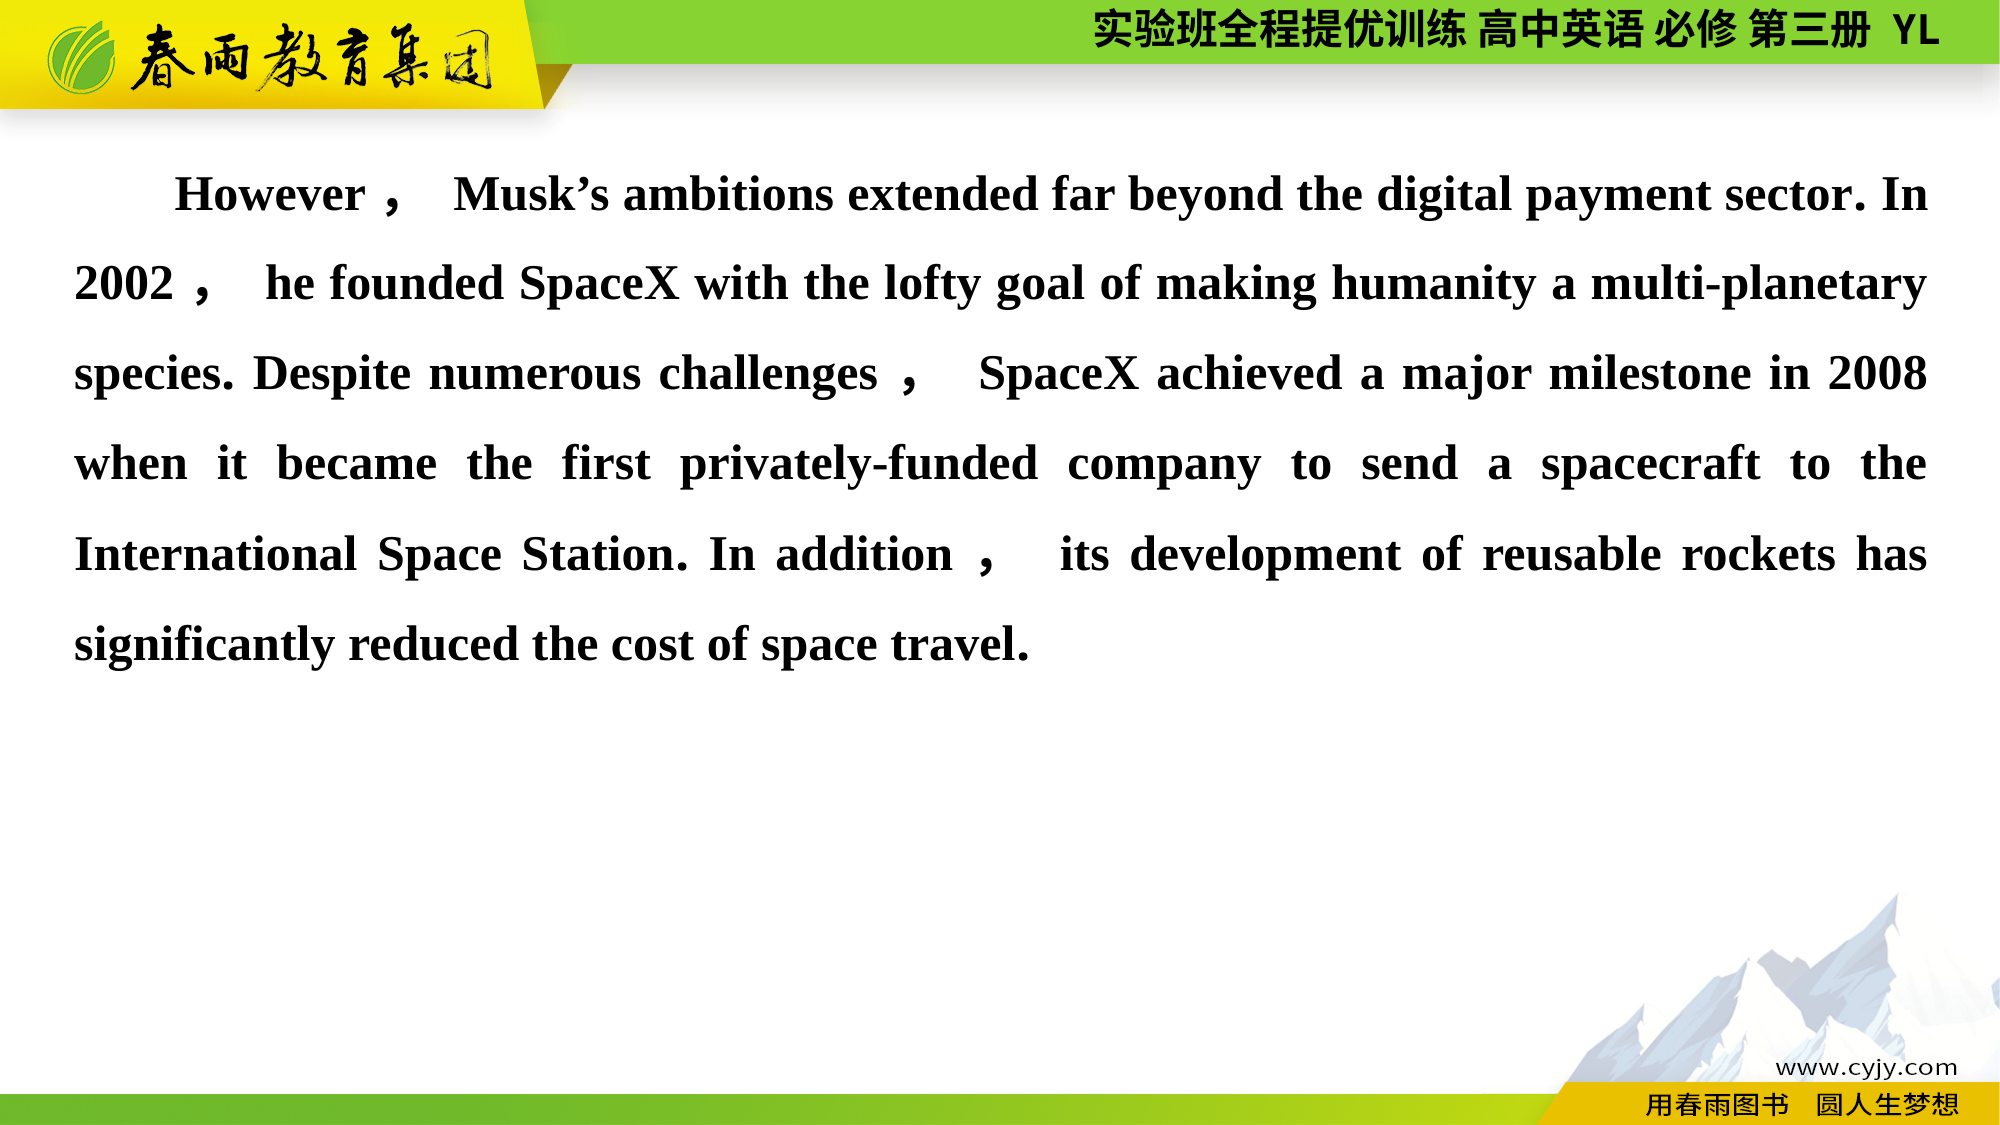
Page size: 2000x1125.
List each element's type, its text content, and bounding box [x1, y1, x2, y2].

picture [0, 0, 2000, 1125]
list However， Musk’s ambitions extended far beyond the digital payment sector. In 2002， he founded SpaceX with the lofty goal of making humanity a multi-planetary species. Despite numerous challenges， SpaceX achieved a major milestone in 2008 when it became the first privately-funded company to send a spacecraft to the International Space Station. In addition， its development of reusable rockets has significantly reduced the cost of space travel. [59, 122, 1944, 672]
